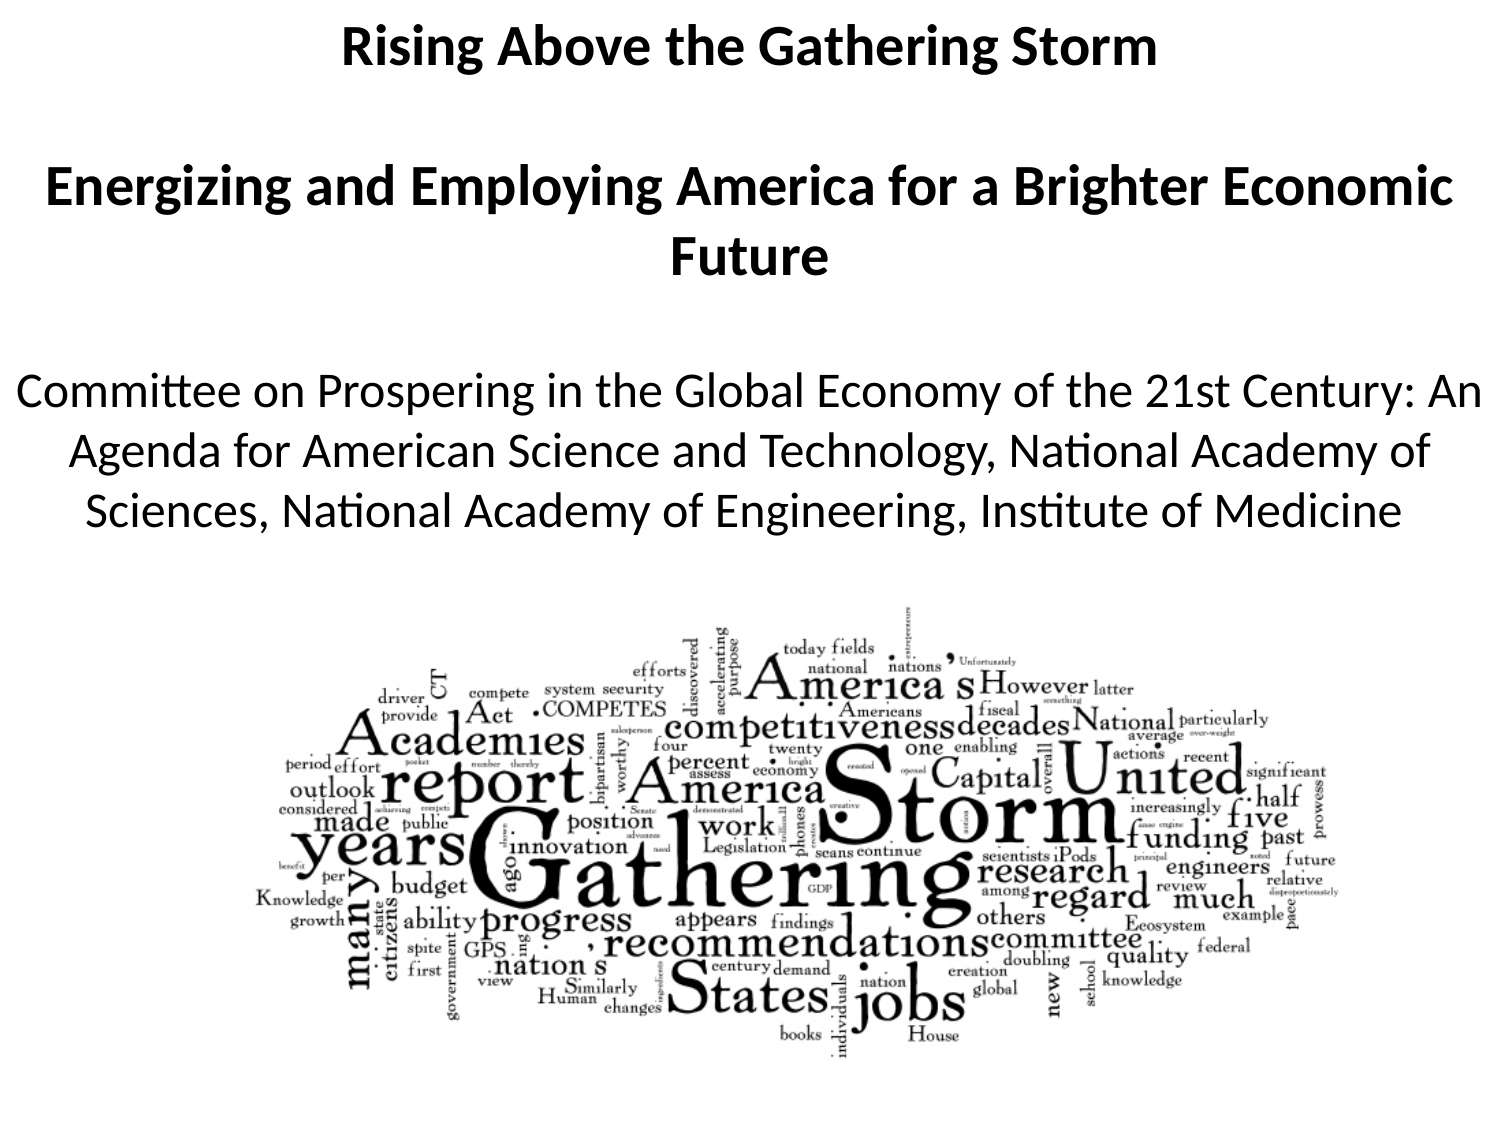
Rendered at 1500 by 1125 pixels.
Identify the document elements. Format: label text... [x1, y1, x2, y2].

picture [237, 549, 1364, 1125]
text_box Rising Above the Gathering Storm Energizing and Employing America for a Brighter Economic Future Committee on Prospering in the Global Economy of the 21st Century: An Agenda for American Science and Technology, National Academy of Sciences, National Academy of Engineering, Institute of Medicine [0, 0, 1500, 665]
